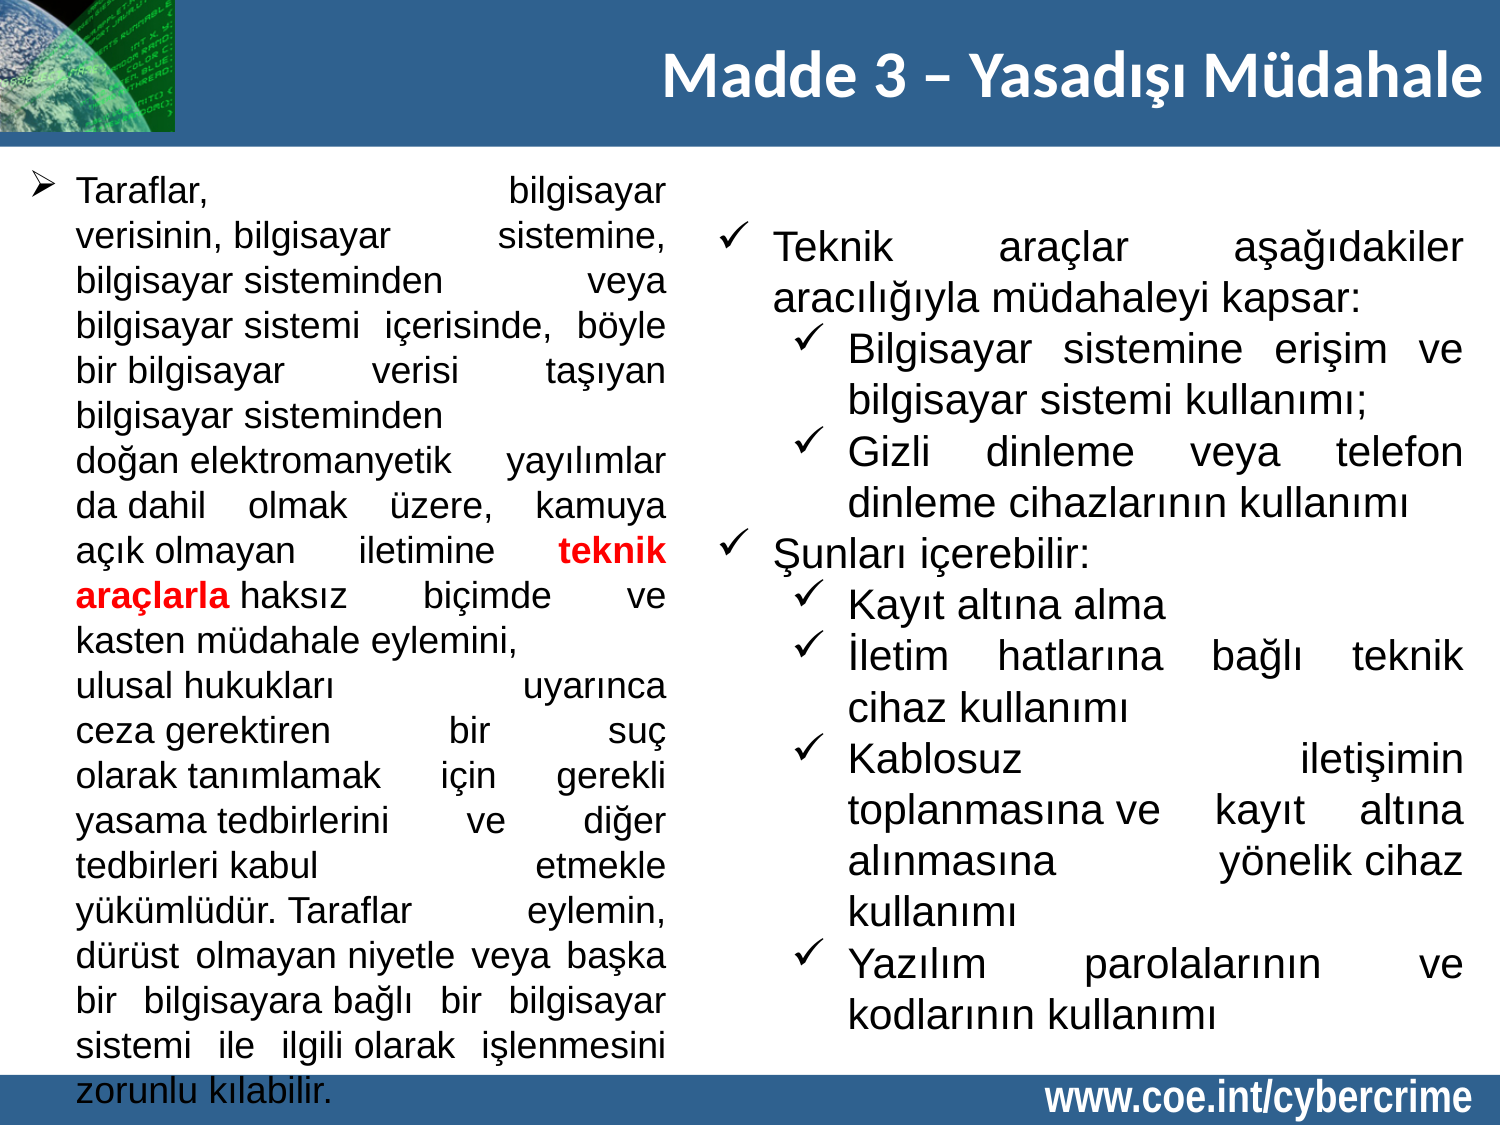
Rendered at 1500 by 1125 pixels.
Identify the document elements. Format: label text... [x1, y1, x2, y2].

picture [0, 0, 175, 132]
text_box Madde 3 – Yasadışı Müdahale [0, 0, 1500, 149]
text_box Teknik araçlar aşağıdakiler aracılığıyla müdahaleyi kapsar: Bilgisayar sistemine erişim ve bilgisayar sistemi kullanımı; Gizli dinleme veya telefon dinleme cihazlarının kullanımı Şunları içerebilir: Kayıt altına alma İletim hatlarına bağlı teknik cihaz kullanımı Kablosuz iletişimin toplanmasına ve kayıt altına alınmasına yönelik cihaz kullanımı Yazılım parolalarının ve kodlarının kullanımı [701, 211, 1480, 1046]
text_box Taraflar, bilgisayar verisinin, bilgisayar sistemine, bilgisayar sisteminden veya bilgisayar sistemi içerisinde, böyle bir bilgisayar verisi taşıyan bilgisayar sisteminden doğan elektromanyetik yayılımlar da dahil olmak üzere, kamuya açık olmayan iletimine teknik araçlarla haksız biçimde ve kasten müdahale eylemini, ulusal hukukları uyarınca ceza gerektiren bir suç olarak tanımlamak için gerekli yasama tedbirlerini ve diğer tedbirleri kabul etmekle yükümlüdür. Taraflar eylemin, dürüst olmayan niyetle veya başka bir bilgisayara bağlı bir bilgisayar sistemi ile ilgili olarak işlenmesini zorunlu kılabilir. [13, 158, 682, 1119]
text_box [0, 1073, 1030, 1125]
text_box www.coe.int/cybercrime [1030, 1059, 1500, 1125]
